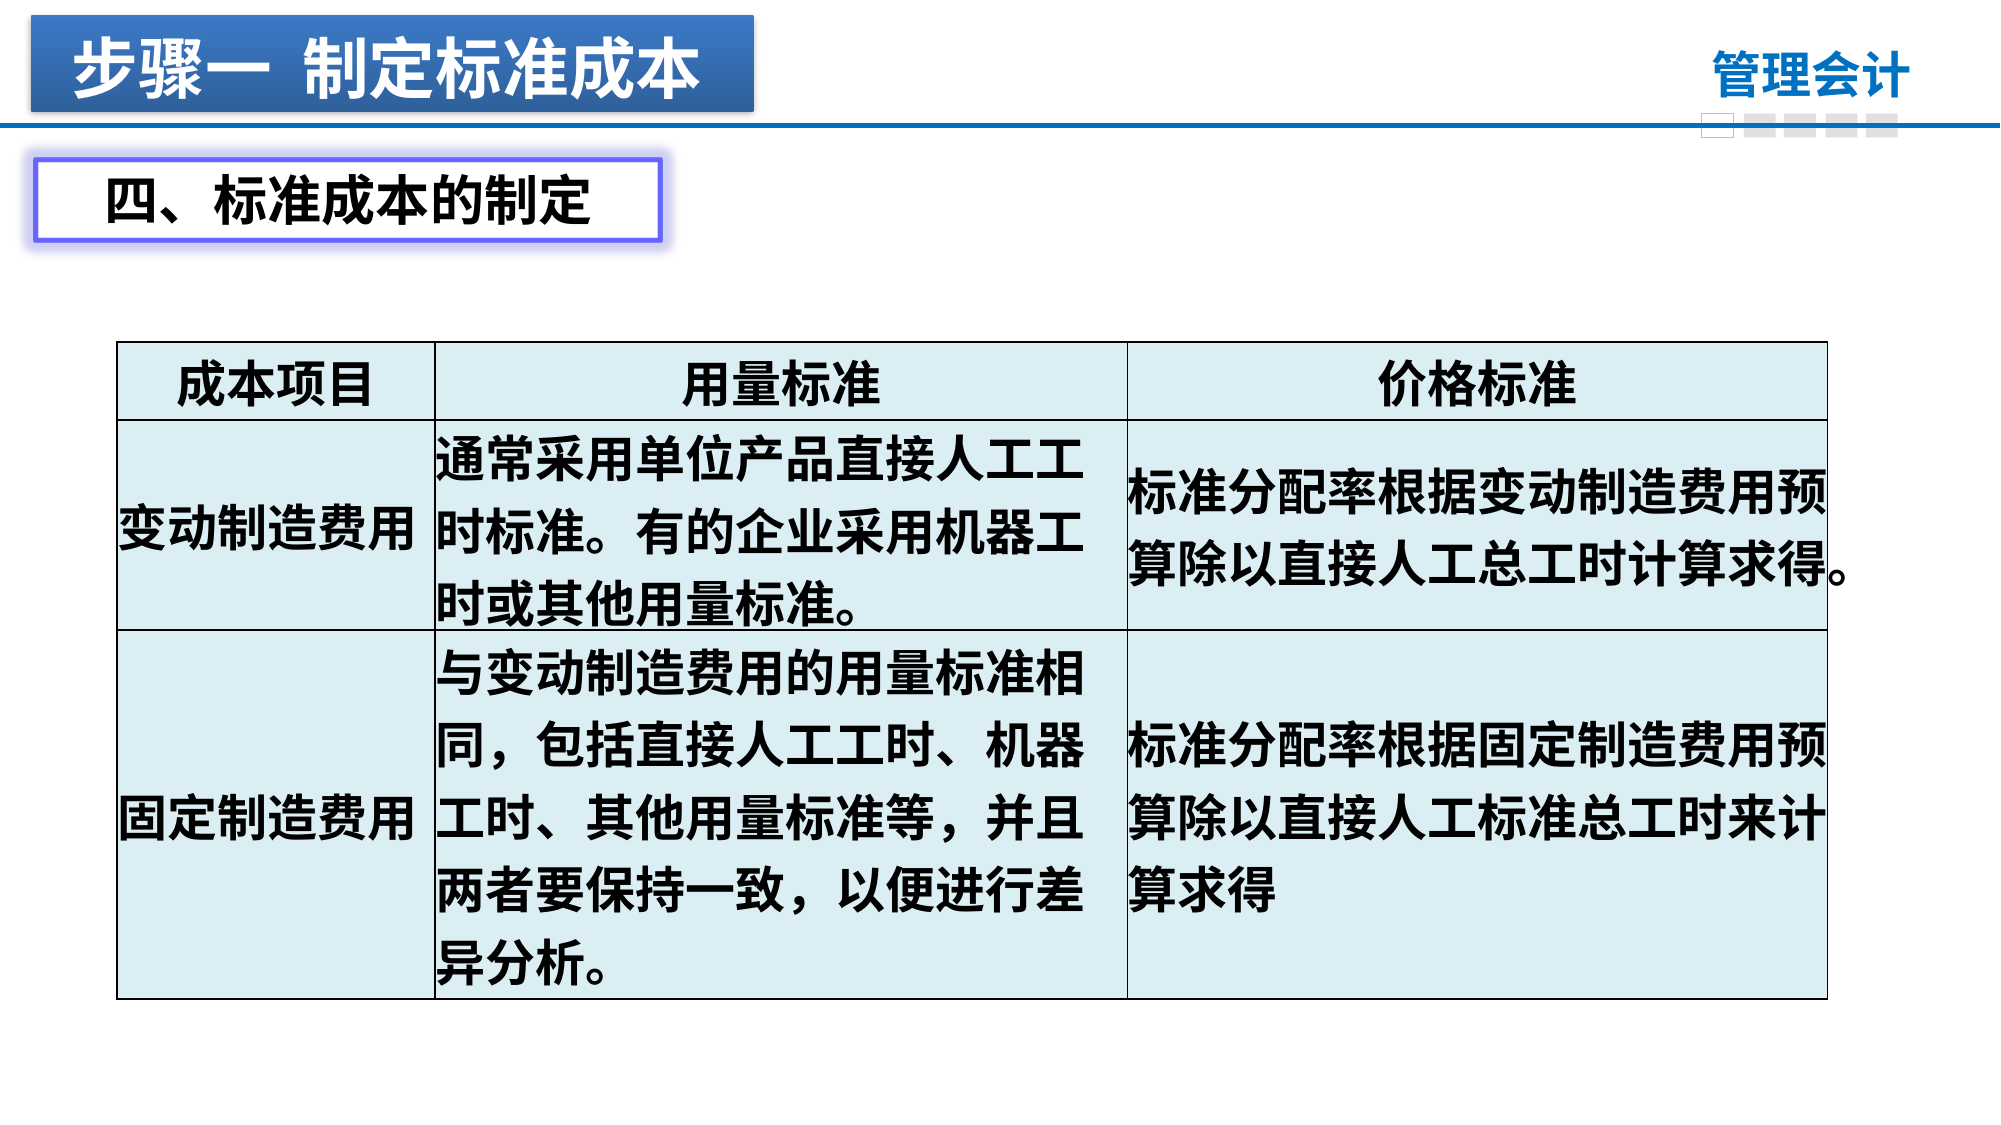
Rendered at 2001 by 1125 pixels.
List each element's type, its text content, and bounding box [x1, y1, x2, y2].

table_cell 通常采用单位产品直接人工工时标准。有的企业采用机器工时或其他用量标准。 [436, 421, 1127, 629]
table_cell 与变动制造费用的用量标准相同，包括直接人工工时、机器工时、其他用量标准等，并且两者要保持一致，以便进行差异分析。 [436, 631, 1127, 998]
table_cell 固定制造费用 [118, 631, 434, 998]
table_cell 标准分配率根据变动制造费用预算除以直接人工总工时计算求得。 [1128, 421, 1827, 629]
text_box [7, 132, 689, 268]
table_cell 标准分配率根据固定制造费用预算除以直接人工标准总工时来计算求得 [1128, 631, 1827, 998]
table_header 成本项目 [118, 343, 434, 419]
table_header 用量标准 [436, 343, 1127, 419]
table_header 价格标准 [1128, 343, 1827, 419]
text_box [31, 14, 754, 117]
table_cell 变动制造费用 [118, 421, 434, 629]
